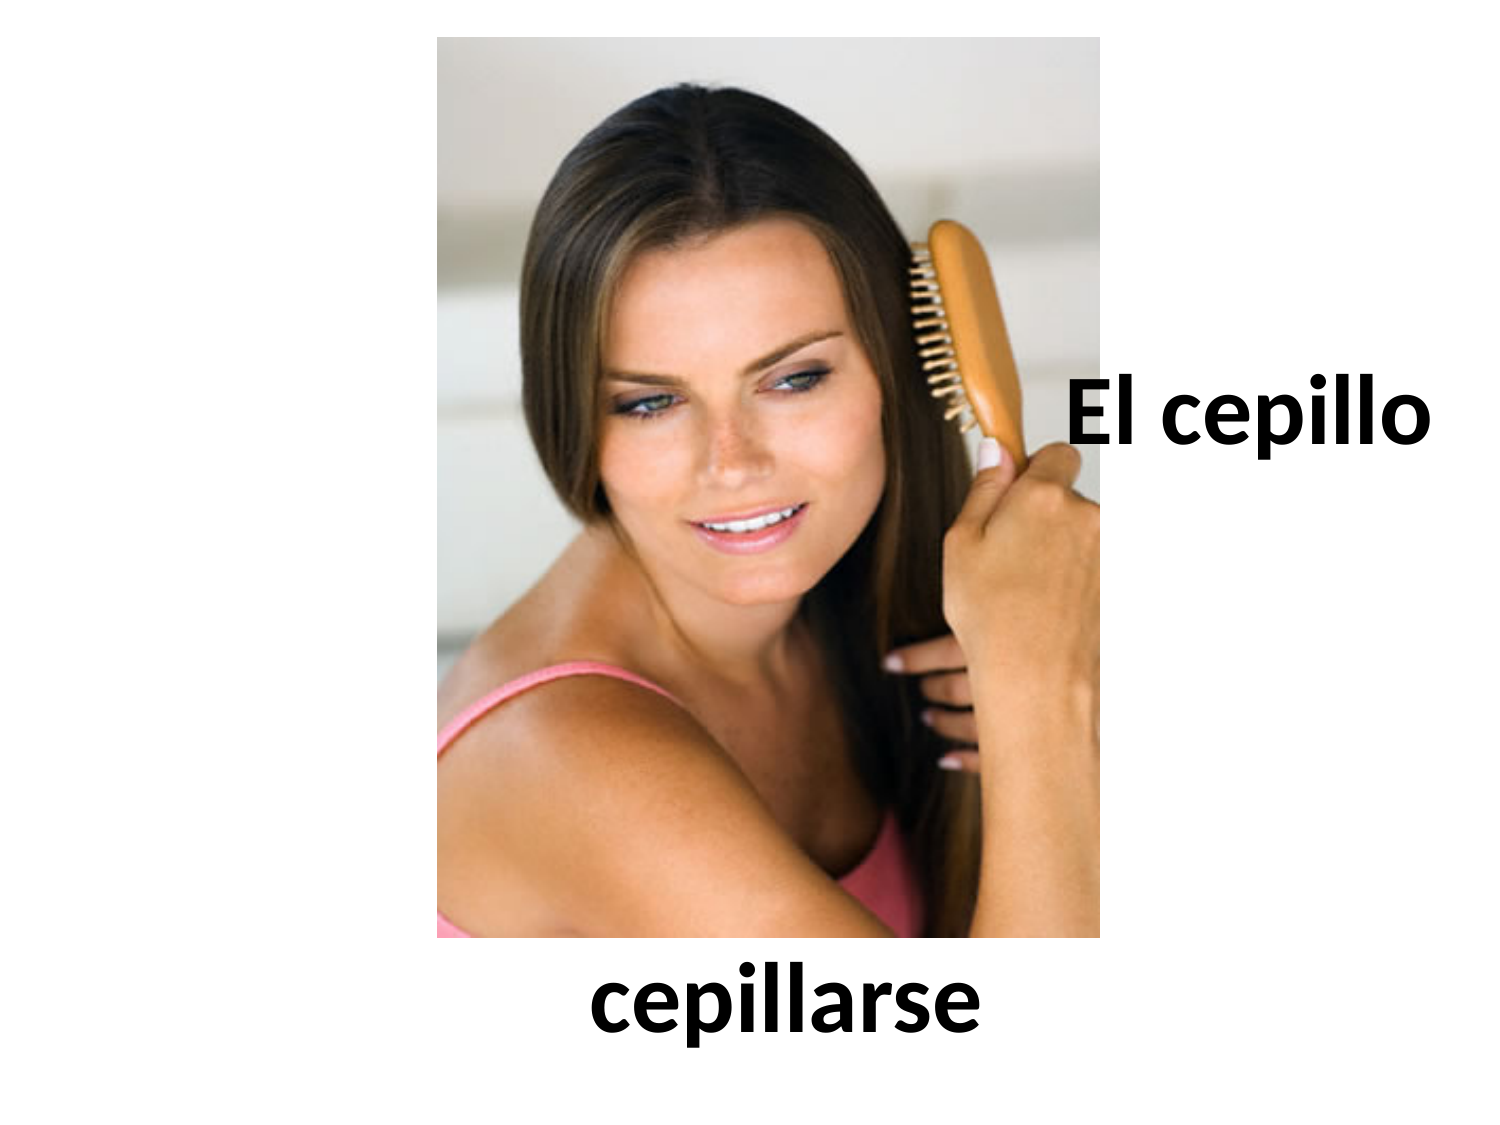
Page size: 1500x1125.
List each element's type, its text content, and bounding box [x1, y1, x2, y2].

text_box El cepillo [1104, 337, 1500, 473]
text_box cepillarse [574, 947, 1025, 1060]
picture [437, 37, 1101, 938]
